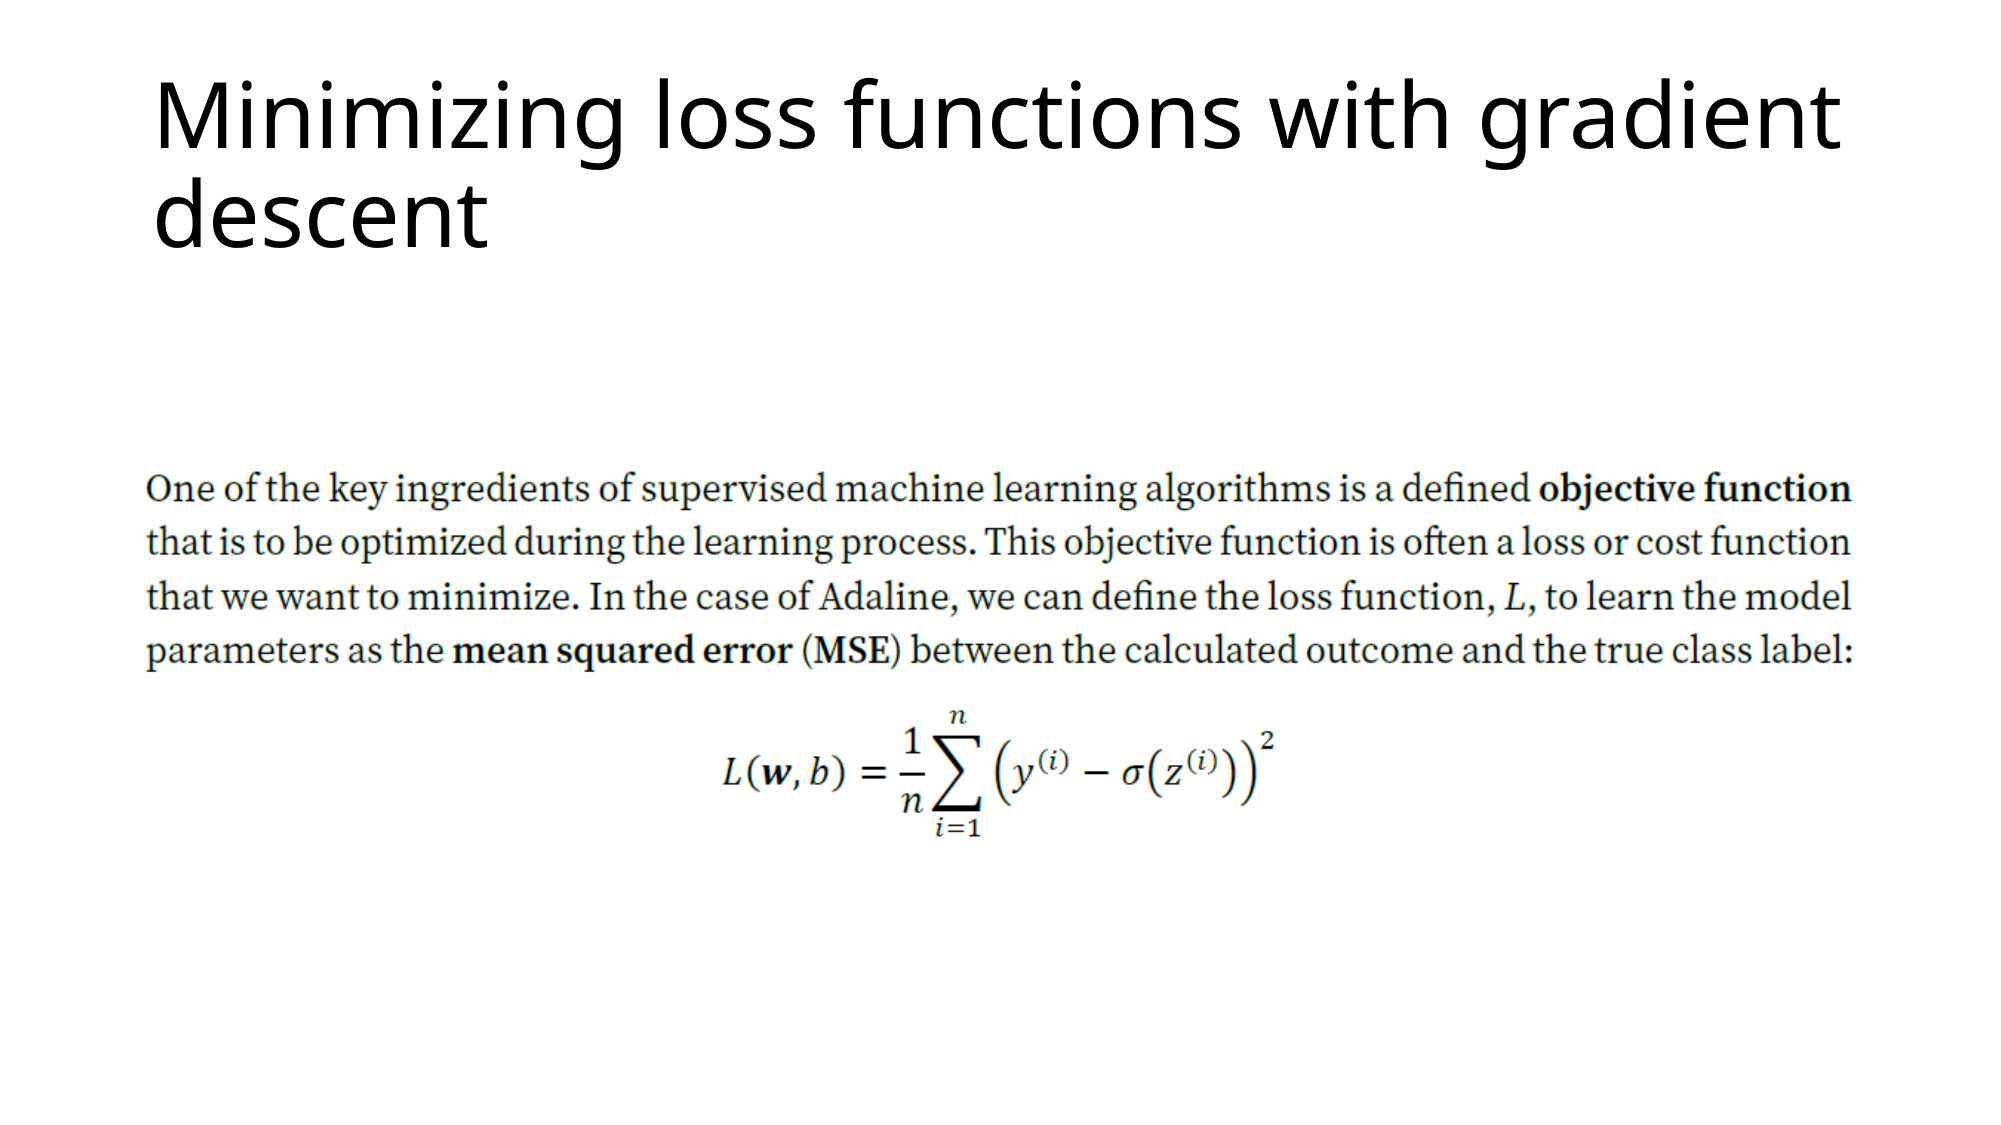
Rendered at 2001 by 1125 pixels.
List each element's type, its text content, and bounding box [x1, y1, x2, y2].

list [137, 457, 1863, 856]
title Minimizing loss functions with gradient descent [137, 59, 1863, 278]
